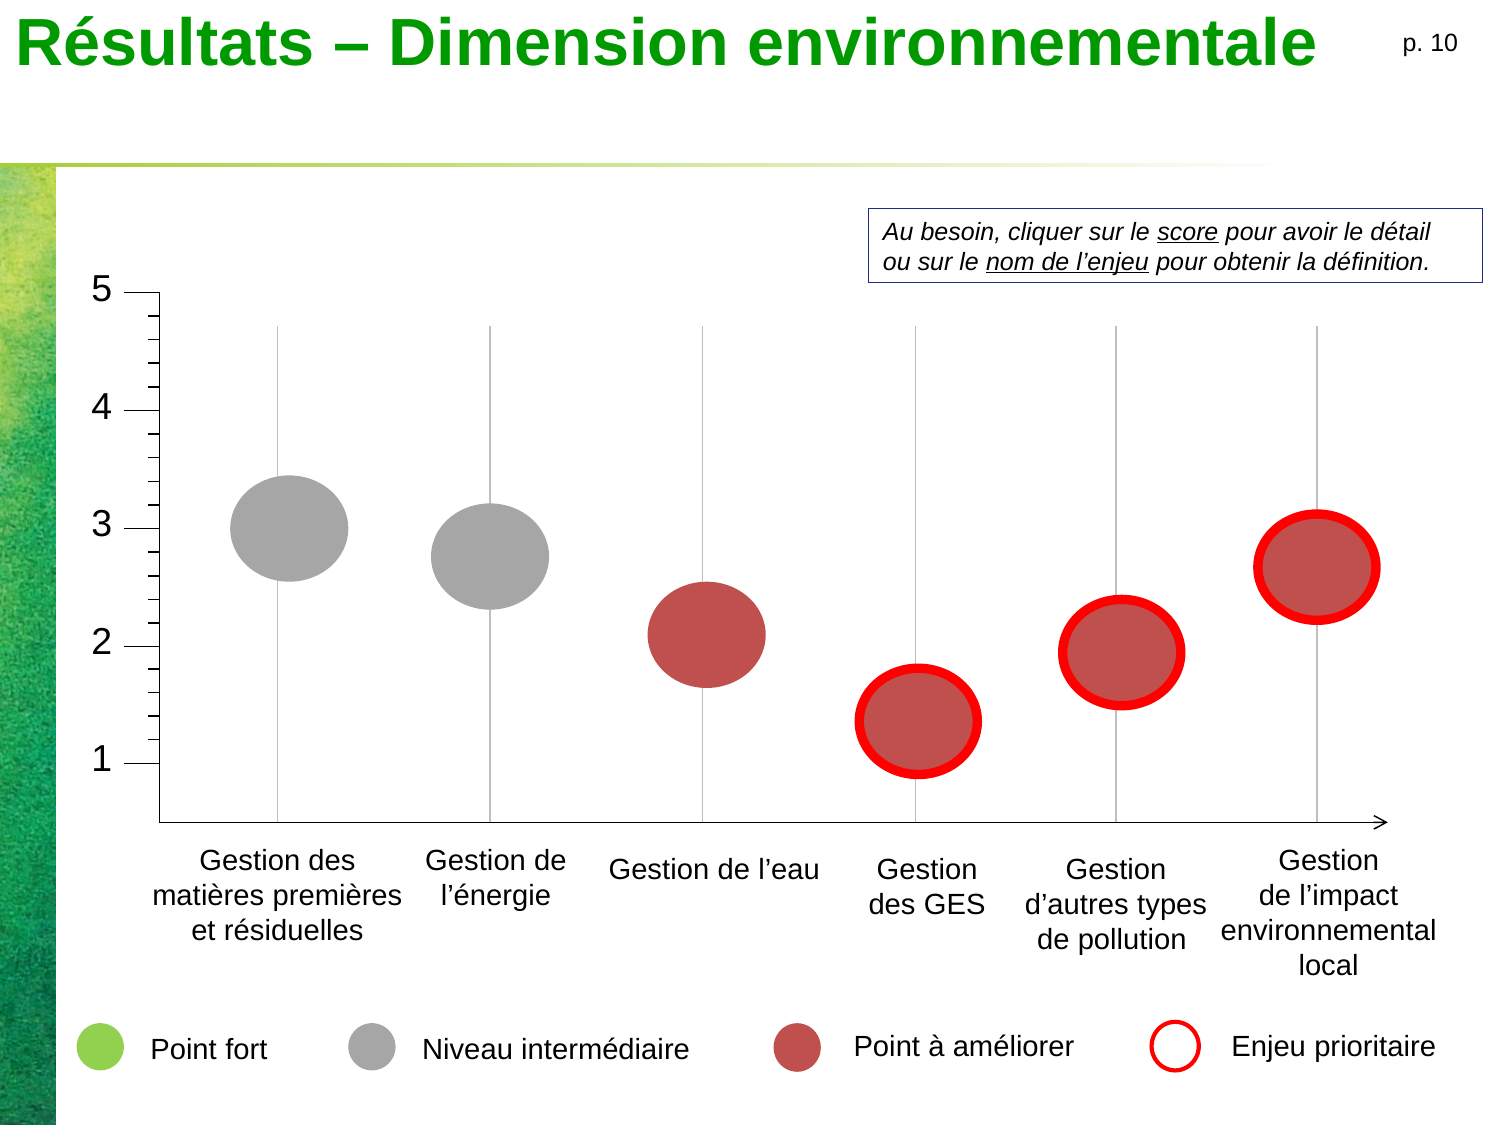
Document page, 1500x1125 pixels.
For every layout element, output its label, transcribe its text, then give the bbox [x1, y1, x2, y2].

text_box Gestion d’autres types de pollution [997, 842, 1235, 963]
text_box 5 [76, 256, 136, 317]
text_box 2 [76, 609, 136, 670]
text_box [857, 666, 910, 777]
text_box Gestion des GES [832, 842, 997, 928]
text_box [771, 1021, 823, 1074]
text_box [919, 666, 980, 777]
text_box [346, 1021, 398, 1073]
text_box Gestion de l’eau [584, 842, 845, 893]
text_box 1 [76, 726, 136, 787]
text_box Au besoin, cliquer sur le score pour avoir le détail ou sur le nom de l’enjeu pour obtenir la définition. [868, 208, 1483, 283]
text_box [708, 579, 768, 691]
text_box p. 10 [1387, 19, 1495, 64]
text_box [1121, 597, 1183, 708]
text_box Gestion de l’impact environnemental local [1198, 834, 1459, 989]
text_box 4 [76, 374, 136, 435]
text_box Point fort [135, 1023, 337, 1073]
text_box [282, 473, 351, 584]
text_box 3 [76, 491, 136, 552]
text_box [1255, 512, 1312, 623]
text_box Gestion des matières premières et résiduelles [135, 834, 420, 954]
text_box [645, 580, 698, 690]
picture [0, 163, 1500, 1125]
text_box [74, 1021, 126, 1073]
title Résultats – Dimension environnementale [0, 0, 1500, 131]
text_box [1060, 598, 1111, 707]
text_box [1321, 512, 1379, 623]
text_box Enjeu prioritaire [1216, 1019, 1495, 1070]
text_box [428, 501, 485, 612]
text_box [1079, 867, 1473, 1084]
text_box Point à améliorer [838, 1019, 1117, 1070]
text_box Gestion de l’énergie [420, 834, 632, 919]
text_box [495, 501, 552, 612]
text_box [1149, 1019, 1201, 1073]
text_box Niveau intermédiaire [407, 1023, 715, 1073]
text_box [228, 475, 273, 582]
